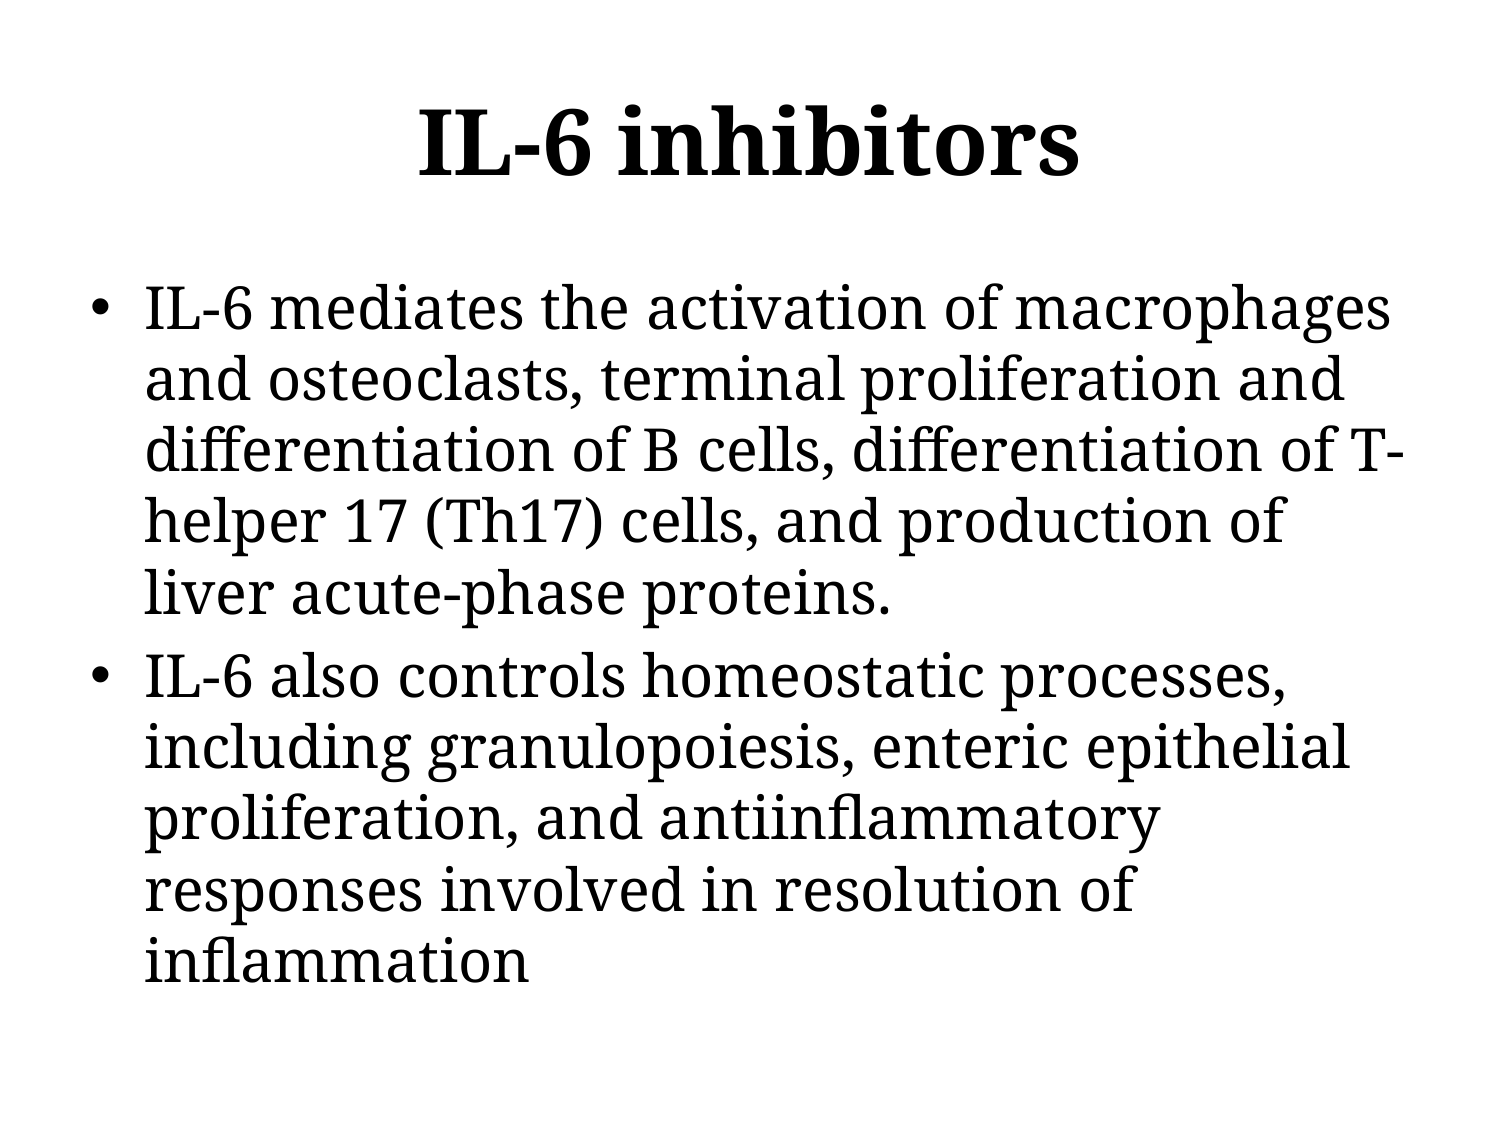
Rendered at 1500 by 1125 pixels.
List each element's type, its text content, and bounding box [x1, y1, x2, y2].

title IL-6 inhibitors [75, 45, 1425, 233]
list IL-6 mediates the activation of macrophages and osteoclasts, terminal proliferation and differentiation of B cells, differentiation of T-helper 17 (Th17) cells, and production of liver acute-phase proteins. IL-6 also controls homeostatic processes, including granulopoiesis, enteric epithelial proliferation, and antiinflammatory responses involved in resolution of inflammation [75, 262, 1425, 1005]
